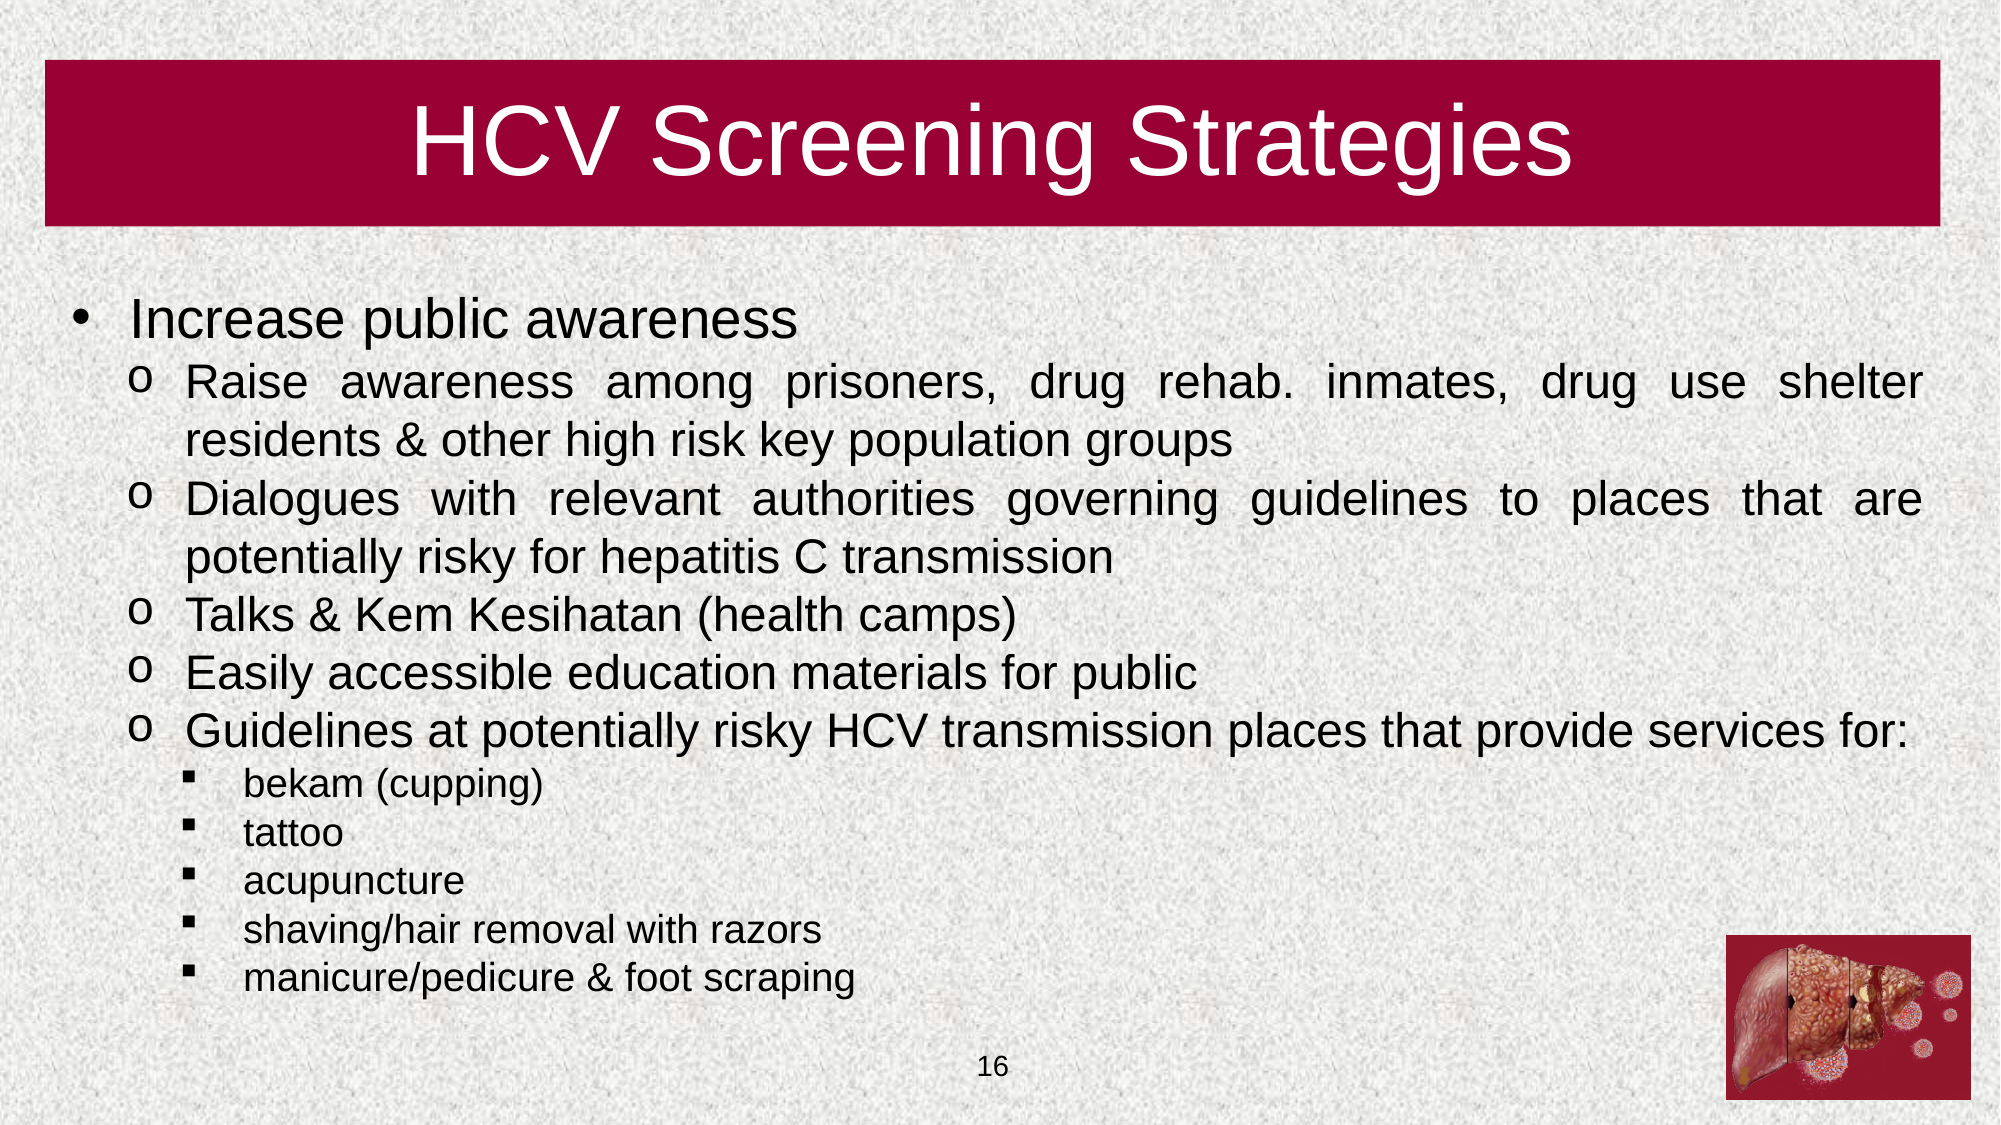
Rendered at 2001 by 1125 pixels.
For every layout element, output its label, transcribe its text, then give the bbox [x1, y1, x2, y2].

slide_number 16 [1412, 1042, 1863, 1103]
picture [0, 0, 2001, 1125]
text_box 16 [767, 1039, 1218, 1100]
list Increase public awareness Raise awareness among prisoners, drug rehab. inmates, drug use shelter residents & other high risk key population groups Dialogues with relevant authorities governing guidelines to places that are potentially risky for hepatitis C transmission Talks & Kem Kesihatan (health camps) Easily accessible education materials for public Guidelines at potentially risky HCV transmission places that provide services for: bekam (cupping) tattoo acupuncture shaving/hair removal with razors manicure/pedicure & foot scraping [56, 274, 1941, 1066]
text_box HCV Screening Strategies [45, 59, 1941, 227]
